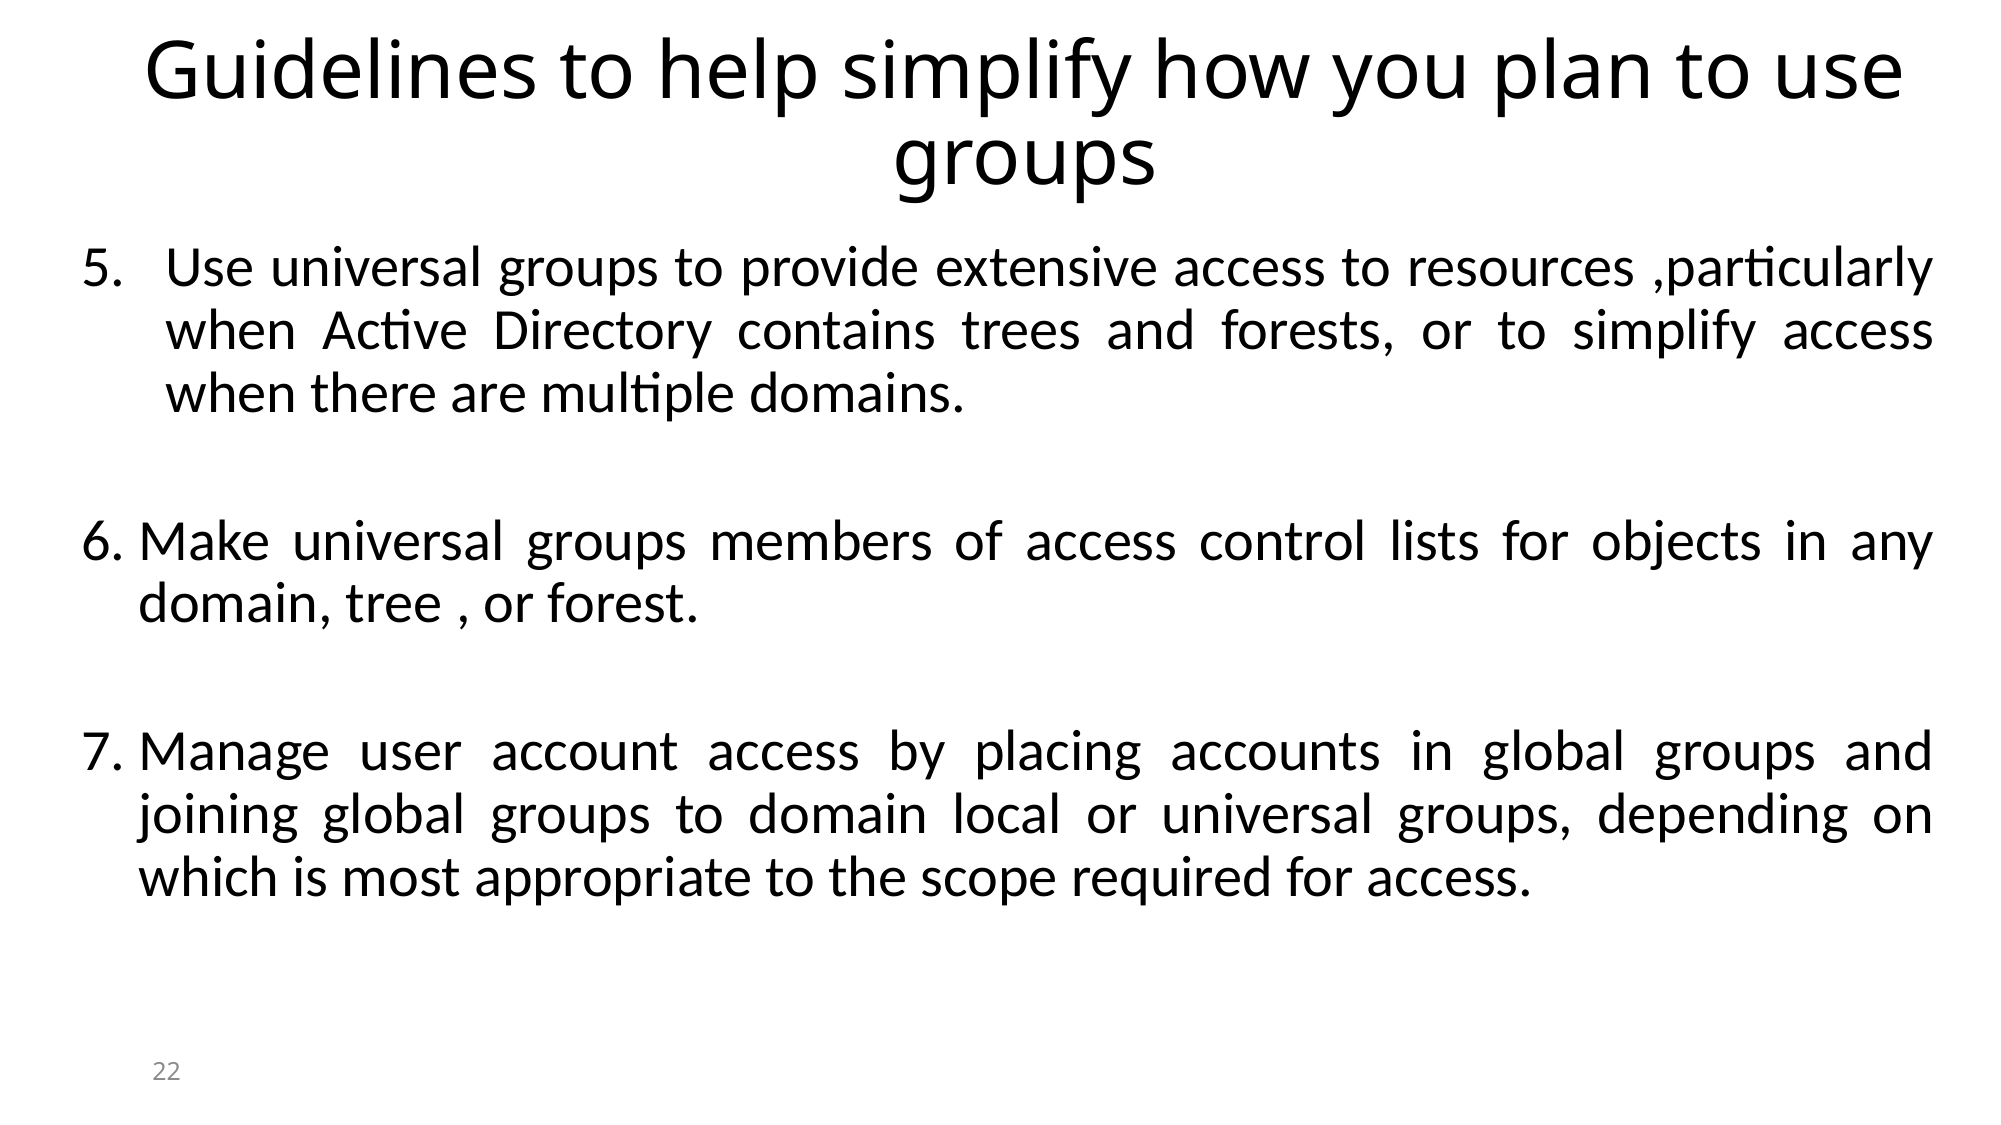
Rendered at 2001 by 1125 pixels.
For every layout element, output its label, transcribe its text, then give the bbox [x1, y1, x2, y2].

text_box Guidelines to help simplify how you plan to use groups [68, 21, 1982, 209]
list Use universal groups to provide extensive access to resources ,particularly when Active Directory contains trees and forests, or to simplify access when there are multiple domains. Make universal groups members of access control lists for objects in any domain, tree , or forest. Manage user account access by placing accounts in global groups and joining global groups to domain local or universal groups, depending on which is most appropriate to the scope required for access. [50, 228, 1950, 1034]
slide_number 22 [137, 1042, 588, 1103]
